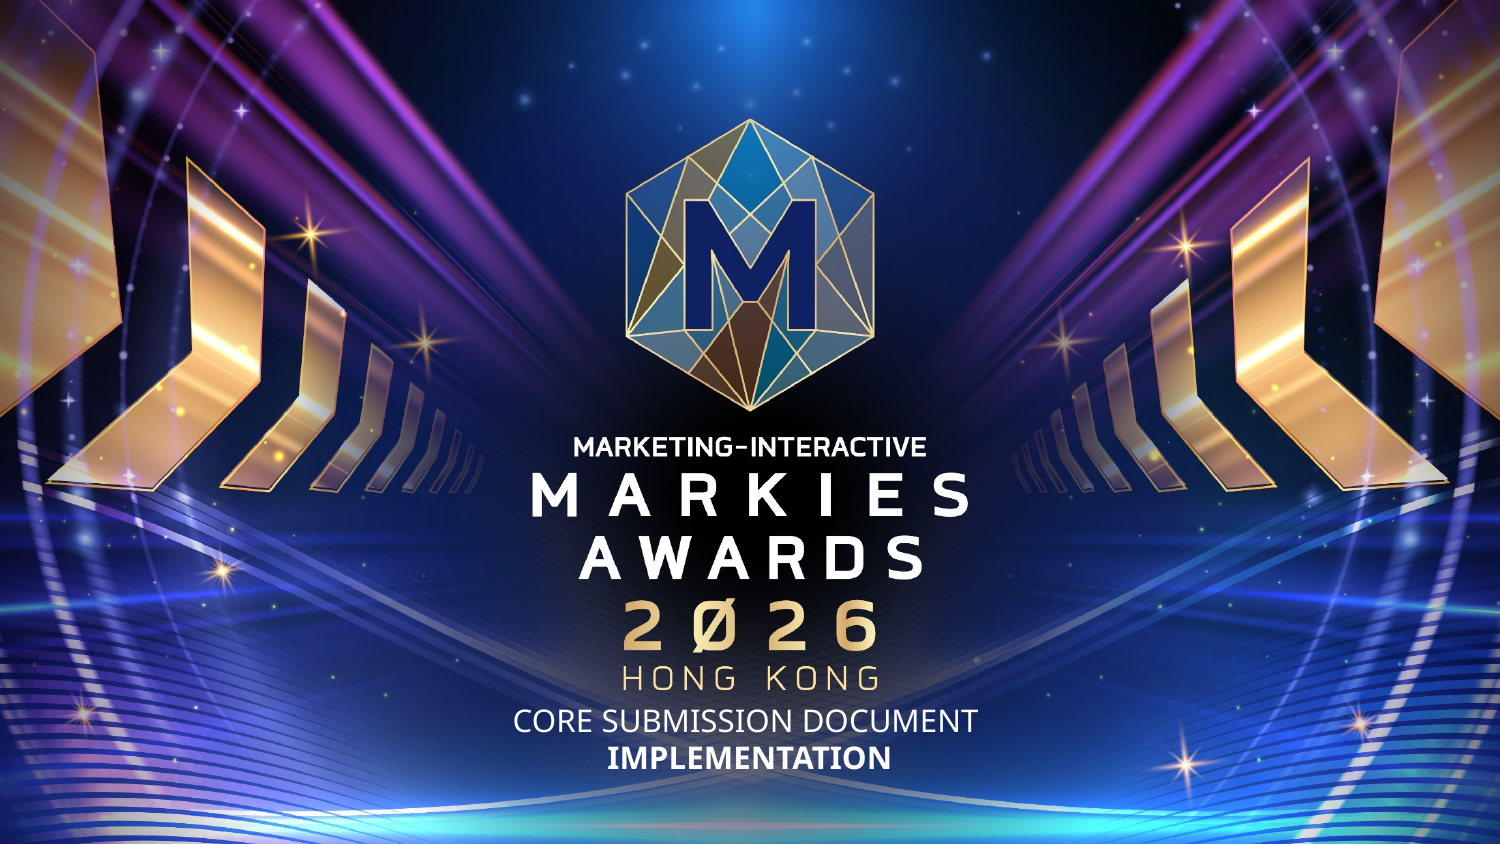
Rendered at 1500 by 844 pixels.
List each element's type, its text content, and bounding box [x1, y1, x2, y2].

picture [0, 0, 1500, 844]
text_box CORE SUBMISSION DOCUMENT IMPLEMENTATION [324, 693, 1176, 784]
